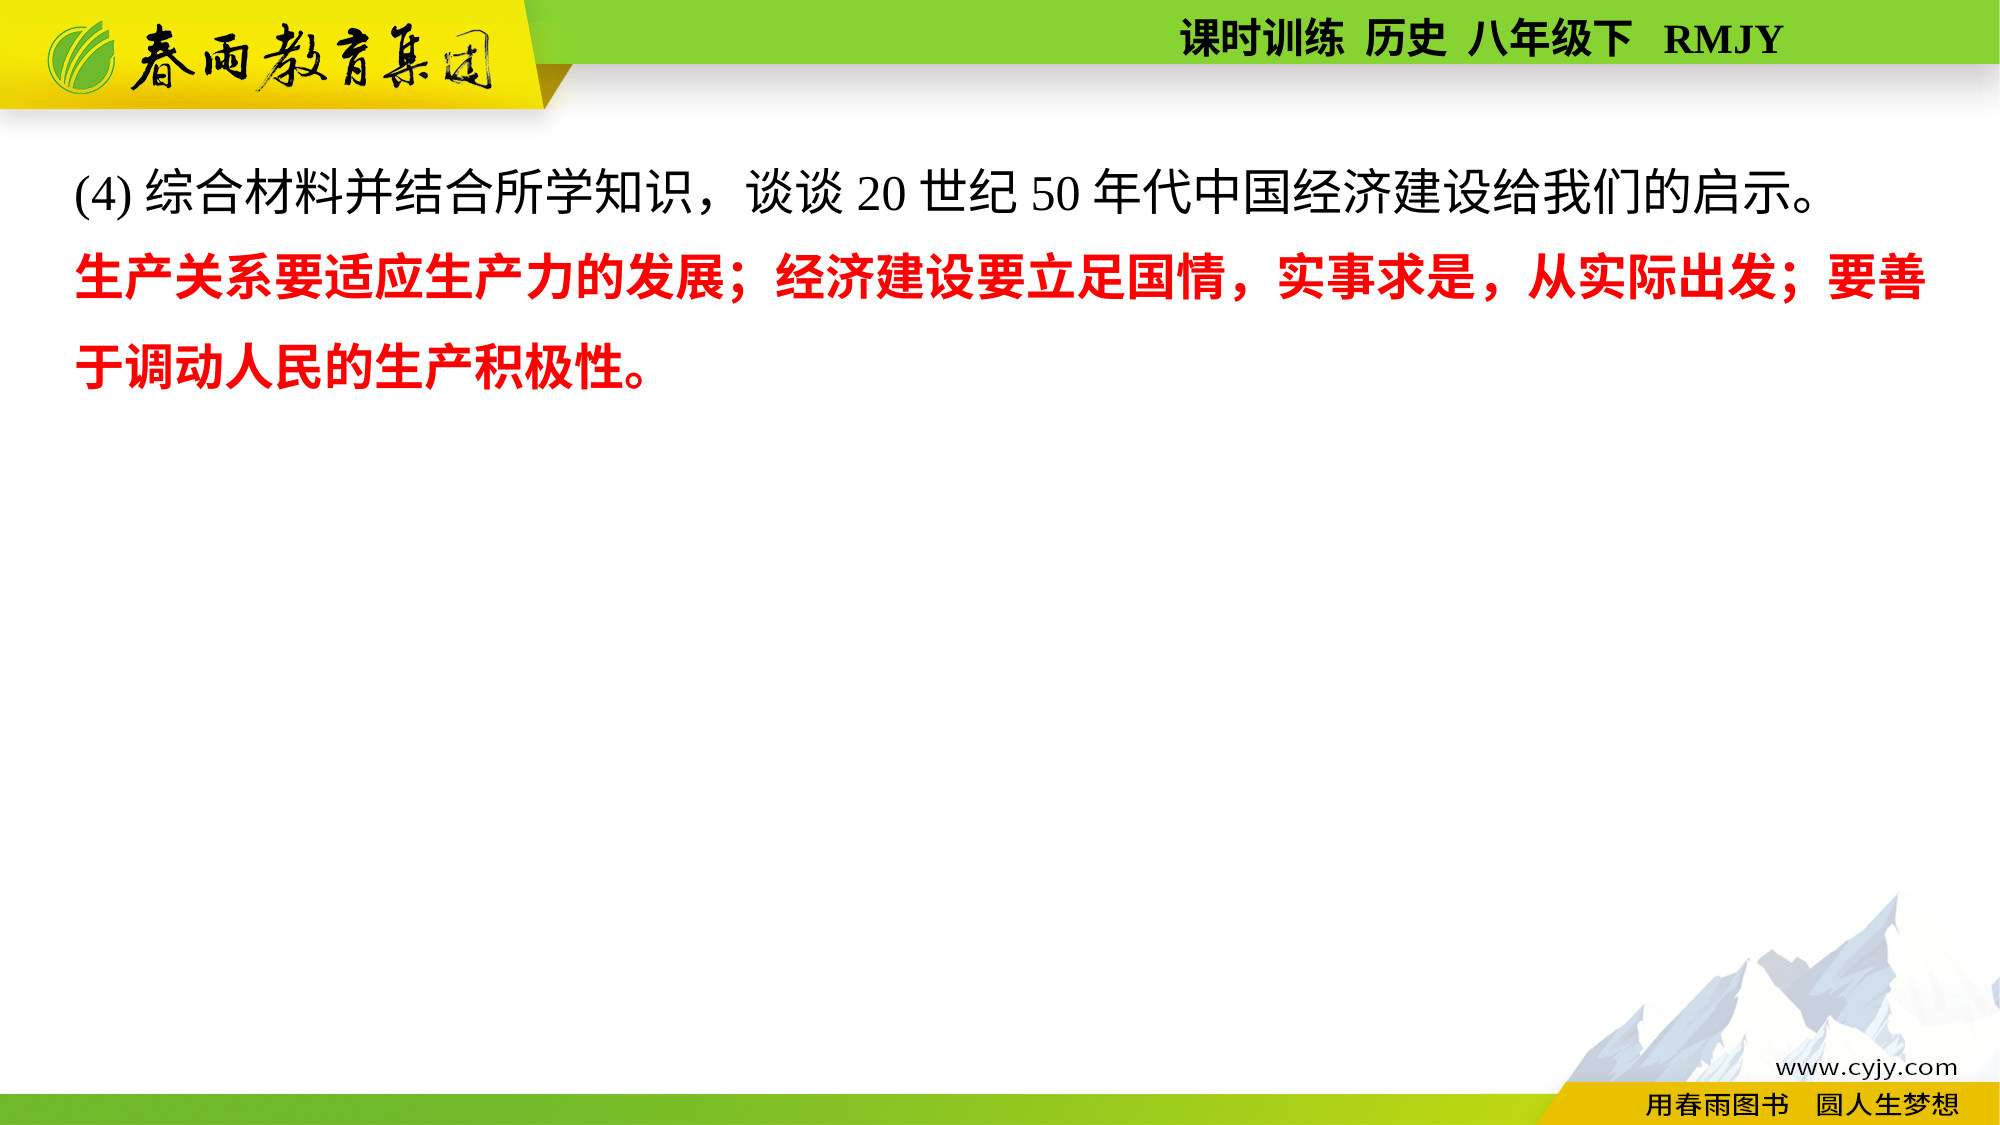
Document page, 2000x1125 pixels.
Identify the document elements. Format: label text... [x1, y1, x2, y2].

picture [0, 0, 2000, 1125]
list (4)综合材料并结合所学知识，谈谈20世纪50年代中国经济建设给我们的启示。 [59, 122, 1944, 208]
text_box 生产关系要适应生产力的发展；经济建设要立足国情，实事求是，从实际出发；要善于调动人民的生产积极性。 [59, 208, 1944, 403]
